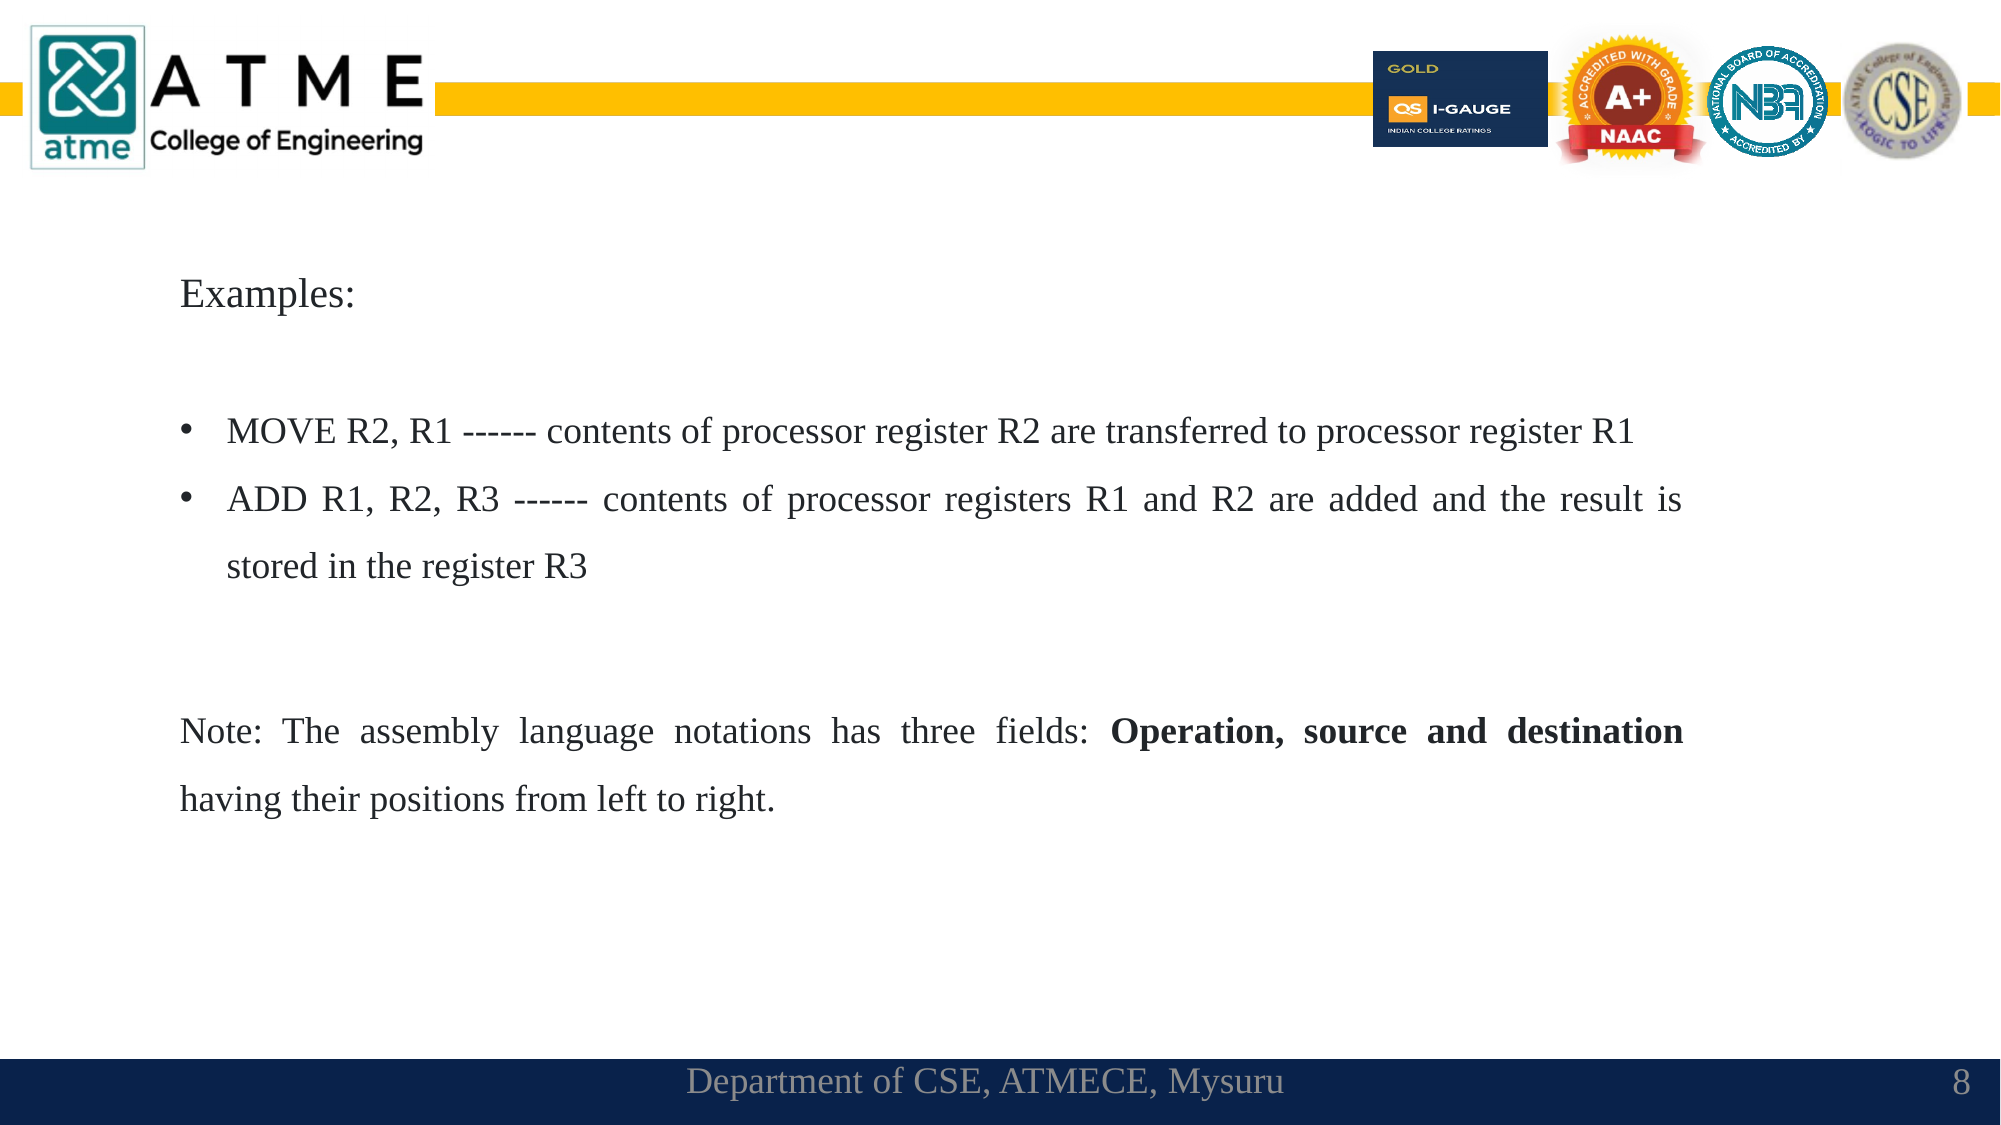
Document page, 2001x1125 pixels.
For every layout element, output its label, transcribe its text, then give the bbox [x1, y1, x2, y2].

picture [1840, 26, 1968, 176]
picture [22, 15, 435, 178]
text_box Note: The assembly language notations has three fields: Operation, source and destination having their positions from left to right. [165, 676, 1699, 826]
text_box Examples: MOVE R2, R1 ------ contents of processor register R2 are transferred to processor register R1 ADD R1, R2, R3 ------ contents of processor registers R1 and R2 are added and the result is stored in the register R3 [165, 233, 1699, 661]
footer Department of CSE, ATMECE, Mysuru [501, 1056, 1470, 1102]
picture [1373, 20, 1828, 180]
slide_number 8 [1511, 1057, 1972, 1103]
picture [0, 1059, 2001, 1125]
